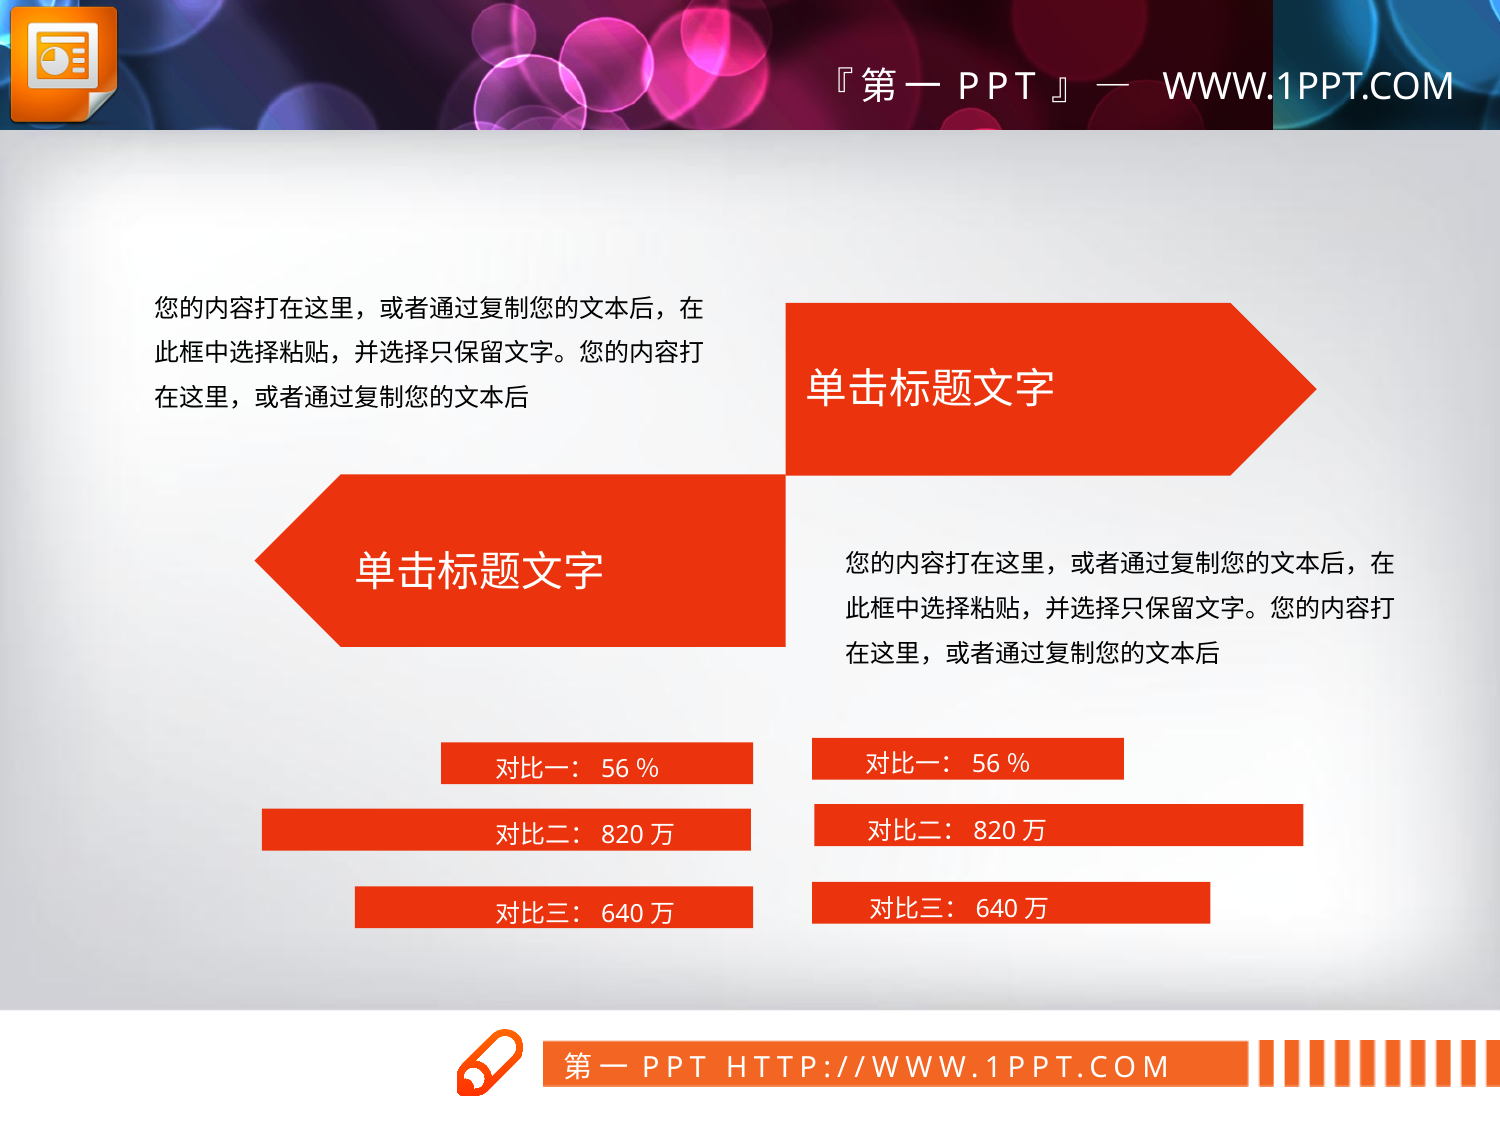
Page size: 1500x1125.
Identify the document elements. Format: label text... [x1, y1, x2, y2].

text_box 对比三：640万 [849, 882, 1070, 933]
text_box [441, 742, 475, 785]
text_box 对比一：56％ [845, 737, 1052, 788]
text_box [814, 804, 847, 847]
picture [543, 1040, 1500, 1087]
text_box 对比二：820万 [847, 804, 1068, 855]
text_box 对比三：640万 [475, 887, 695, 938]
text_box [695, 808, 751, 851]
text_box 单击标题文字 [785, 352, 1238, 423]
text_box [1052, 737, 1124, 780]
text_box [1068, 804, 1304, 847]
text_box [812, 737, 845, 780]
text_box 单击标题文字 [334, 534, 786, 605]
text_box 对比一：56％ [475, 742, 681, 793]
text_box 您的内容打在这里，或者通过复制您的文本后，在此框中选择粘贴，并选择只保留文字。您的内容打在这里，或者通过复制您的文本后 [134, 267, 733, 422]
picture [0, 0, 1500, 1012]
text_box [812, 881, 1211, 924]
text_box [681, 742, 754, 785]
text_box [261, 808, 475, 851]
text_box 对比二：820万 [475, 808, 695, 859]
text_box [254, 474, 786, 647]
text_box [354, 886, 754, 929]
text_box 您的内容打在这里，或者通过复制您的文本后，在此框中选择粘贴，并选择只保留文字。您的内容打在这里，或者通过复制您的文本后 [825, 523, 1423, 678]
text_box [785, 302, 1317, 476]
